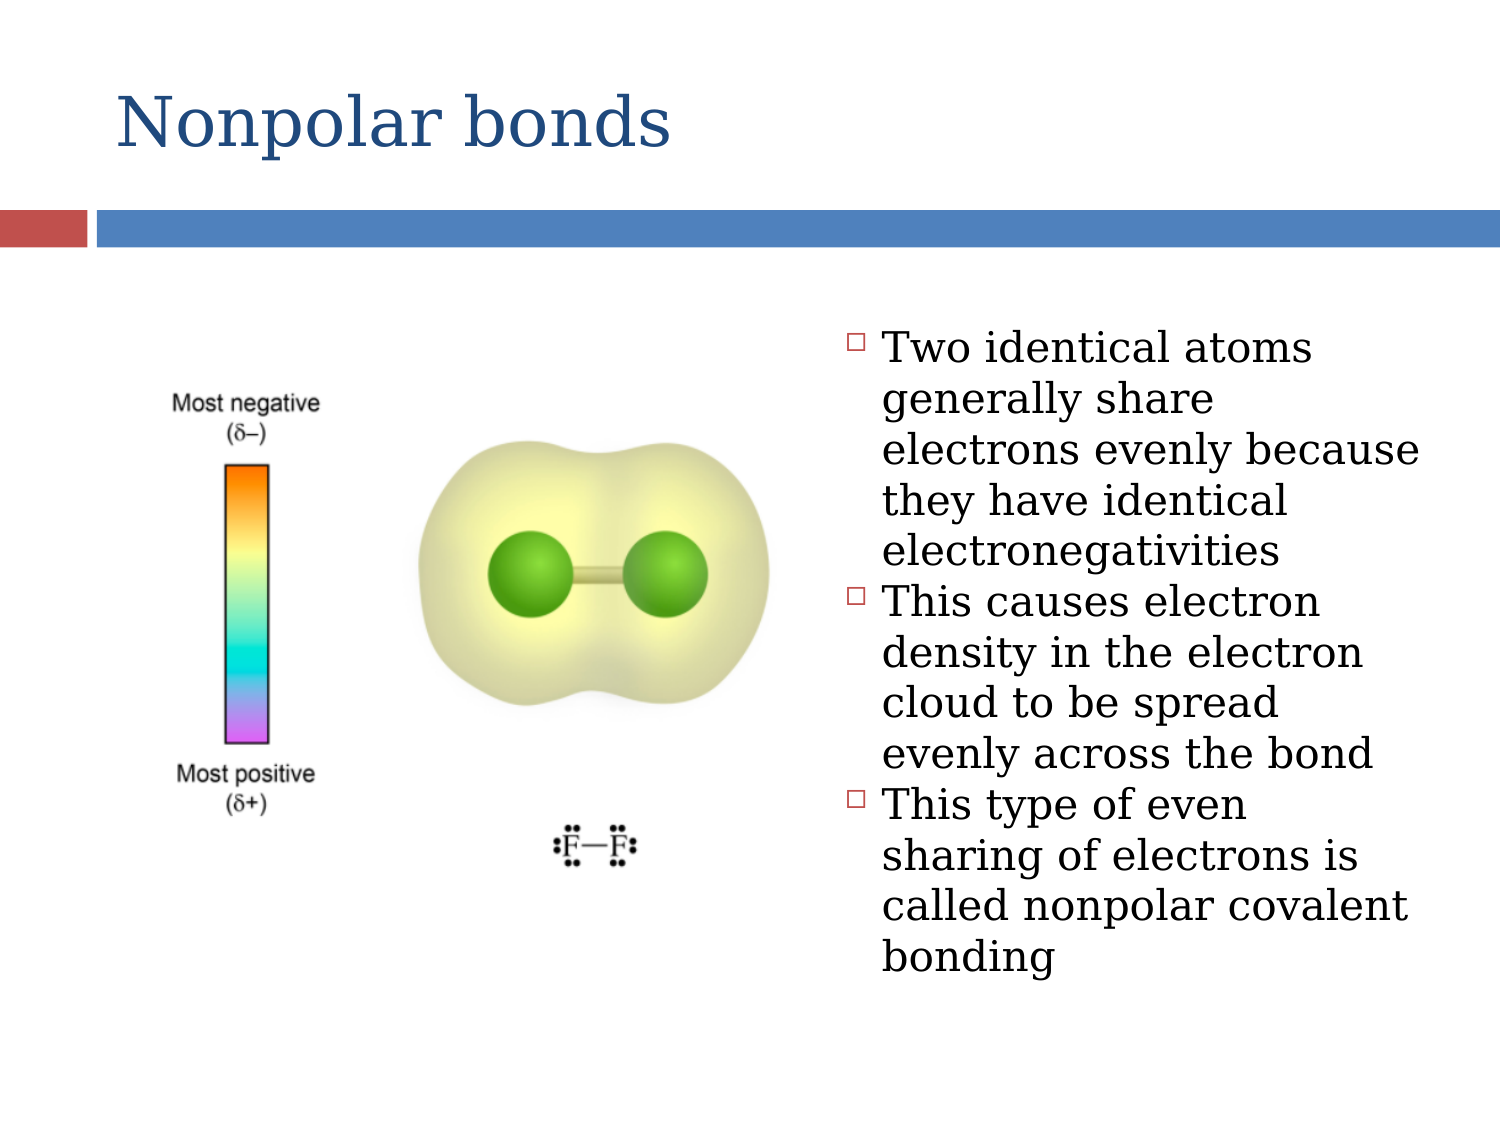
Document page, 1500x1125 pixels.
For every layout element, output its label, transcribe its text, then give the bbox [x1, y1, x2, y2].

text_box Two identical atoms generally share electrons evenly because they have identical electronegativities This causes electron density in the electron cloud to be spread evenly across the bond This type of even sharing of electrons is called nonpolar covalent bonding [830, 262, 1438, 1000]
title Nonpolar bonds [100, 37, 1438, 200]
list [152, 333, 808, 881]
